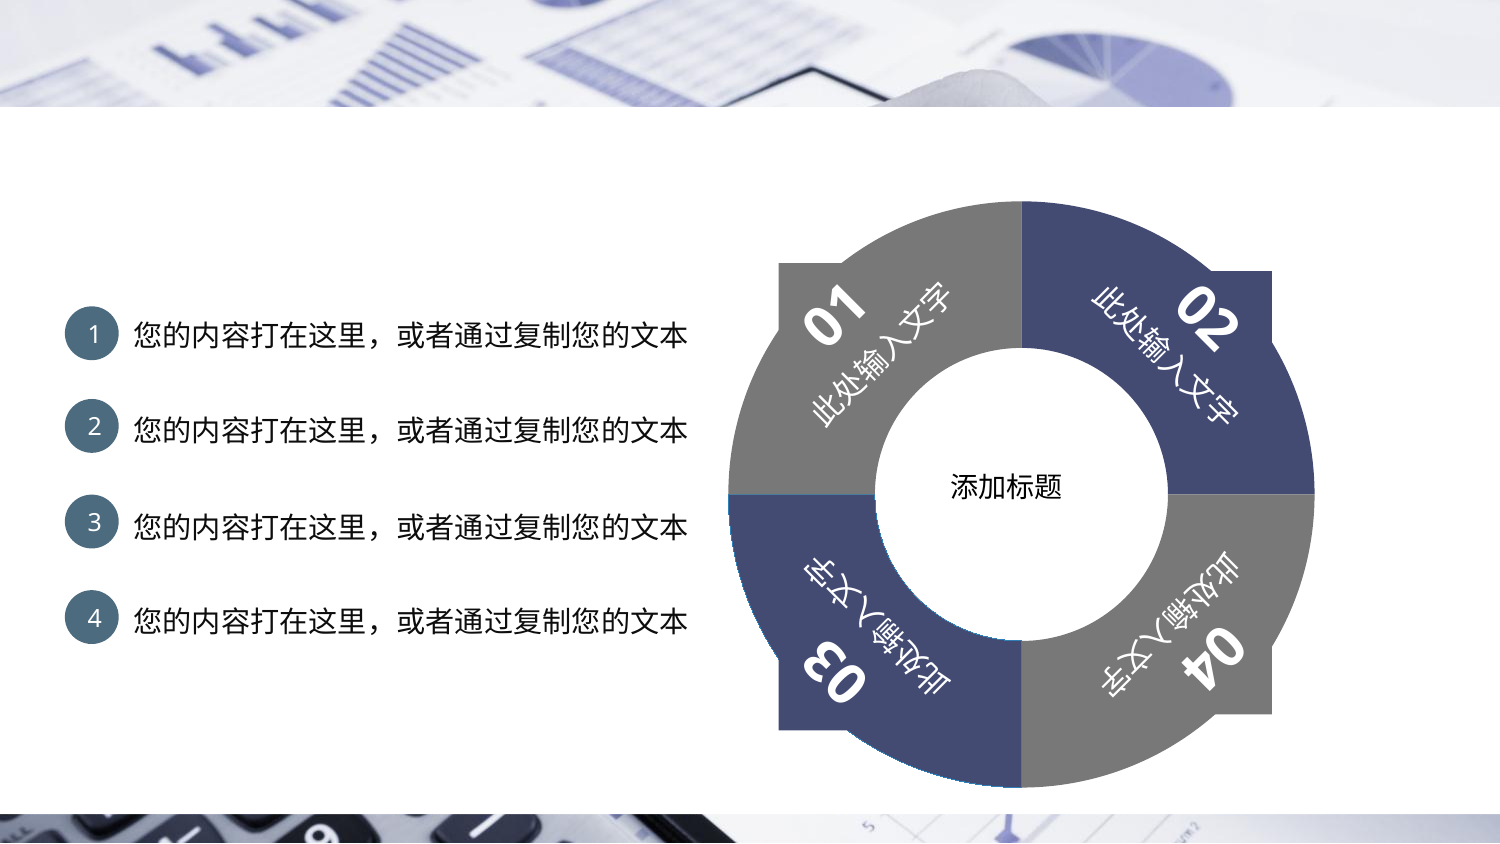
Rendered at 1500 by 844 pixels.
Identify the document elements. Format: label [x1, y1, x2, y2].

text_box [64, 306, 562, 361]
text_box [562, 189, 1480, 800]
text_box [64, 590, 562, 647]
picture [0, 0, 1500, 107]
text_box [64, 398, 562, 456]
text_box [64, 494, 562, 553]
picture [0, 815, 1500, 843]
